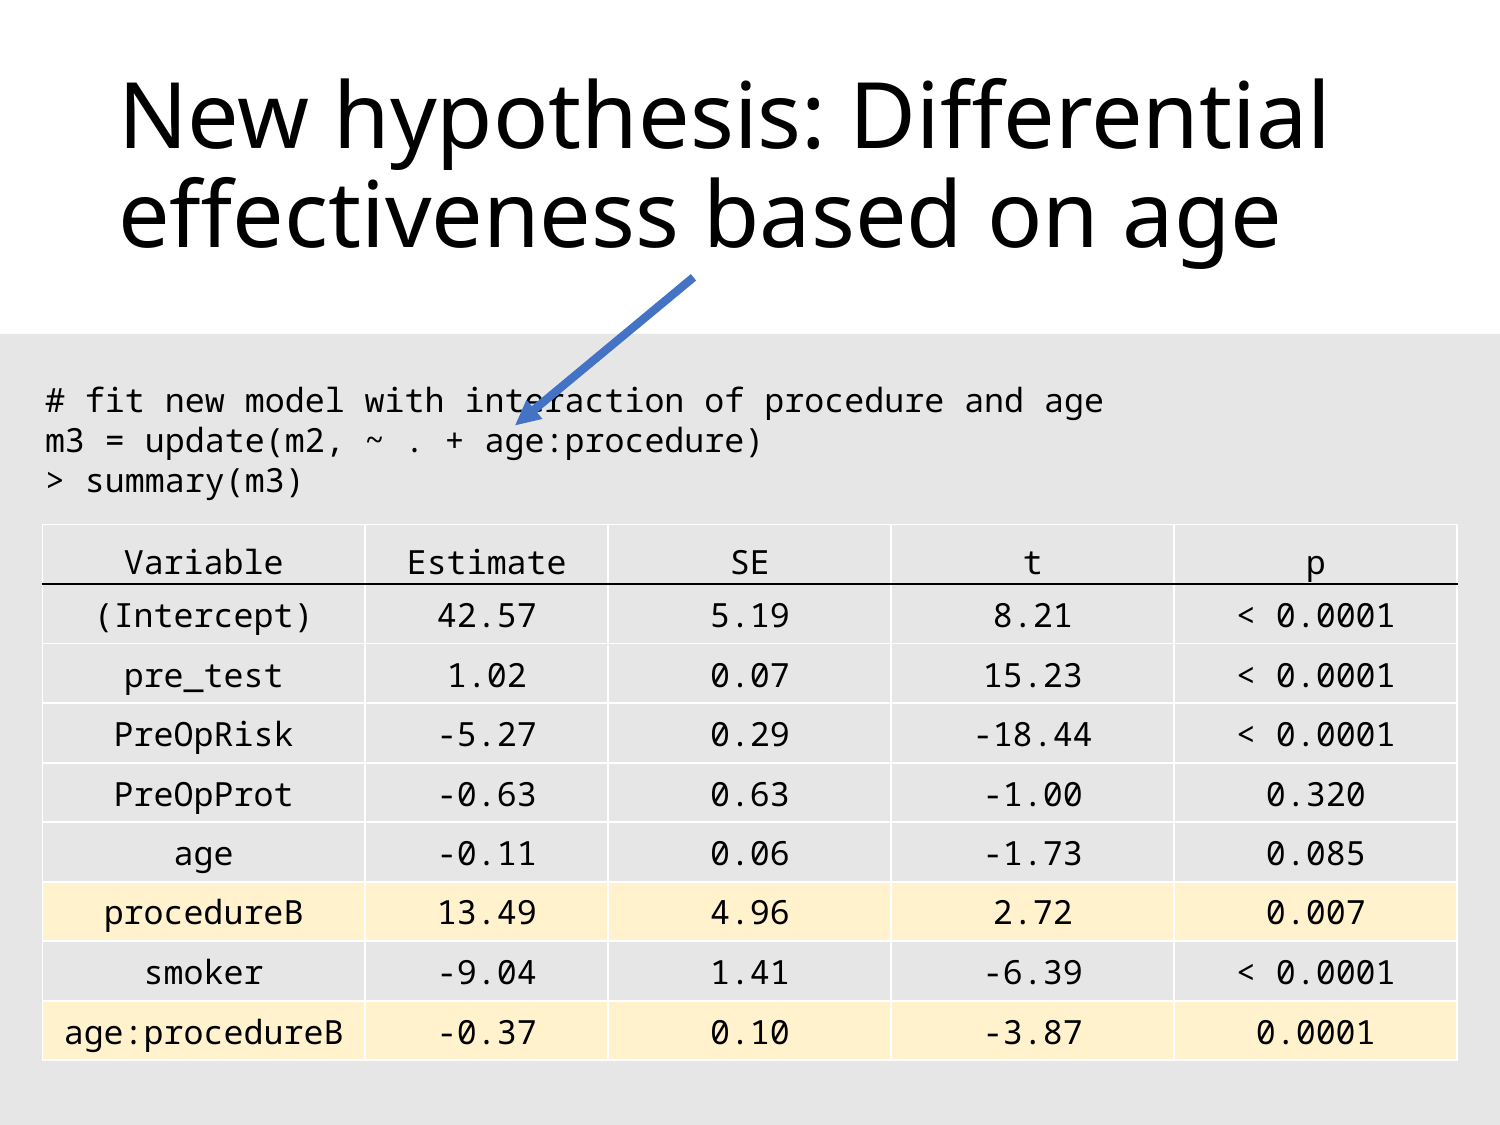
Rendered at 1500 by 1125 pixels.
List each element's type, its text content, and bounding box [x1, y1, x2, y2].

table_cell smoker [43, 942, 364, 1000]
table_header p [1175, 525, 1456, 583]
table_cell 5.19 [609, 585, 890, 643]
table_cell -1.00 [892, 764, 1173, 821]
table_cell -0.11 [366, 823, 607, 881]
table_cell -9.04 [366, 942, 607, 1000]
table_cell 0.07 [609, 644, 890, 702]
table_cell -3.87 [892, 1002, 1173, 1059]
text_box # fit new model with interaction of procedure and age m3 = update(m2, ~ . + age:procedure) > summary(m3) [0, 333, 1500, 1125]
table_cell 0.0001 [1175, 1002, 1456, 1059]
table_cell < 0.0001 [1175, 942, 1456, 1000]
table_cell -1.73 [892, 823, 1173, 881]
table_cell 13.49 [366, 883, 607, 940]
table_cell 2.72 [892, 883, 1173, 940]
table_cell < 0.0001 [1175, 644, 1456, 702]
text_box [515, 277, 694, 426]
table_cell (Intercept) [43, 585, 364, 643]
table_cell age:procedureB [43, 1002, 364, 1059]
table_cell PreOpProt [43, 764, 364, 821]
table_cell -0.37 [366, 1002, 607, 1059]
table_cell 4.96 [609, 883, 890, 940]
table_cell PreOpRisk [43, 704, 364, 762]
table_cell < 0.0001 [1175, 704, 1456, 762]
table_header t [892, 525, 1173, 583]
table_header Variable [43, 525, 364, 583]
title New hypothesis: Differential effectiveness based on age [103, 59, 1397, 278]
table_cell 0.06 [609, 823, 890, 881]
table_cell -18.44 [892, 704, 1173, 762]
table_cell -6.39 [892, 942, 1173, 1000]
table_header Estimate [366, 525, 607, 583]
table_cell 0.007 [1175, 883, 1456, 940]
table_cell -0.63 [366, 764, 607, 821]
table_cell 1.41 [609, 942, 890, 1000]
table_cell -5.27 [366, 704, 607, 762]
table_cell 0.63 [609, 764, 890, 821]
table_cell 0.29 [609, 704, 890, 762]
table_cell 42.57 [366, 585, 607, 643]
table_cell 0.10 [609, 1002, 890, 1059]
table_cell pre_test [43, 644, 364, 702]
table_header SE [609, 525, 890, 583]
table_cell 8.21 [892, 585, 1173, 643]
table_cell < 0.0001 [1175, 585, 1456, 643]
table_cell age [43, 823, 364, 881]
table_cell 0.320 [1175, 764, 1456, 821]
table_cell 1.02 [366, 644, 607, 702]
table_cell 0.085 [1175, 823, 1456, 881]
table_cell 15.23 [892, 644, 1173, 702]
table_cell procedureB [43, 883, 364, 940]
